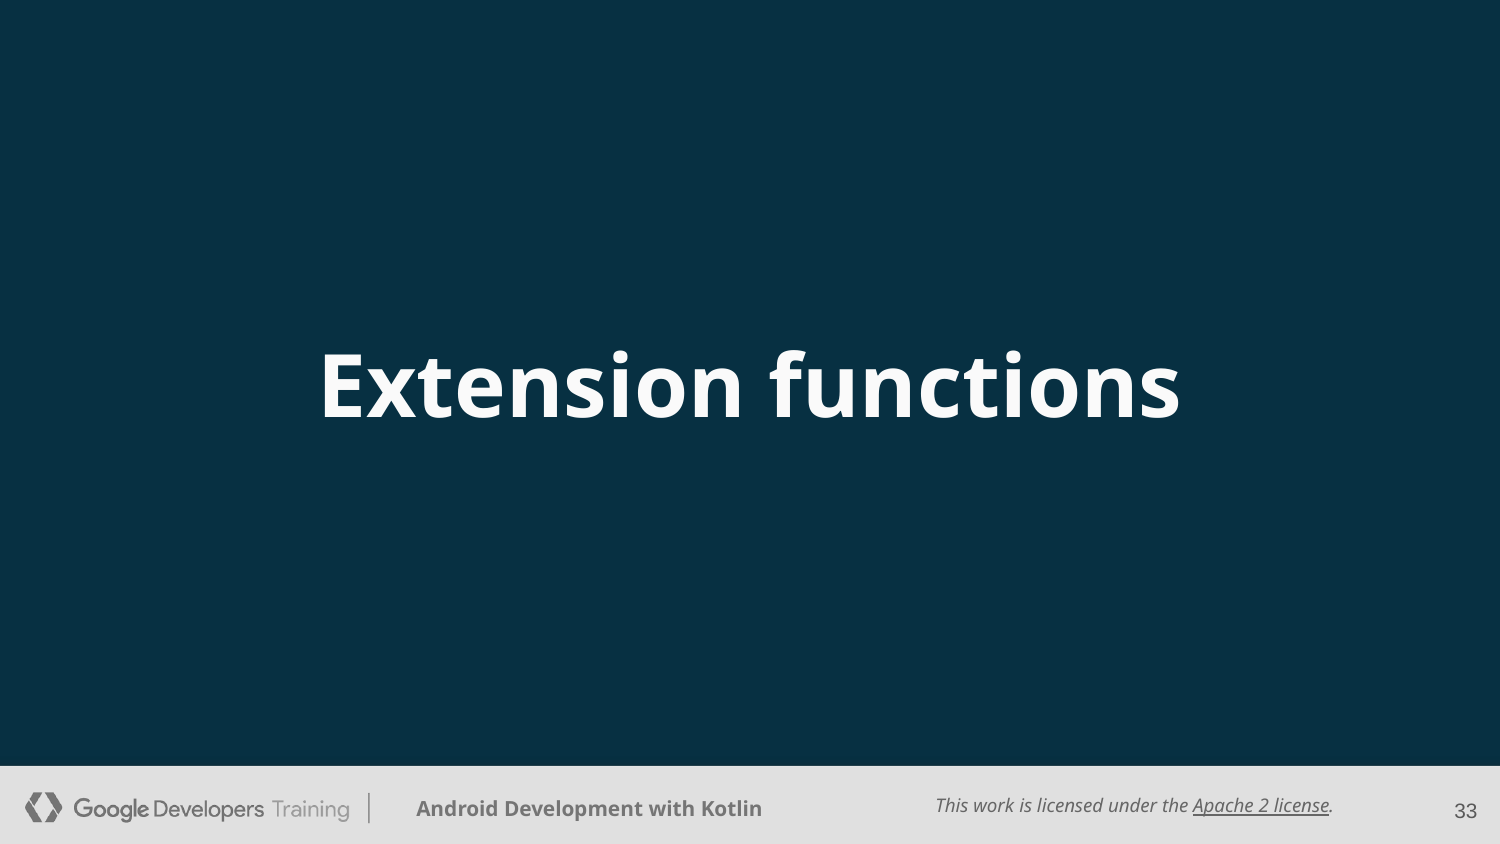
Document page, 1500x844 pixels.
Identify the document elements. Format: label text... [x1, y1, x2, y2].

slide_number ‹#› [1402, 777, 1493, 842]
picture [0, 0, 1500, 844]
title Extension functions [51, 0, 1449, 765]
